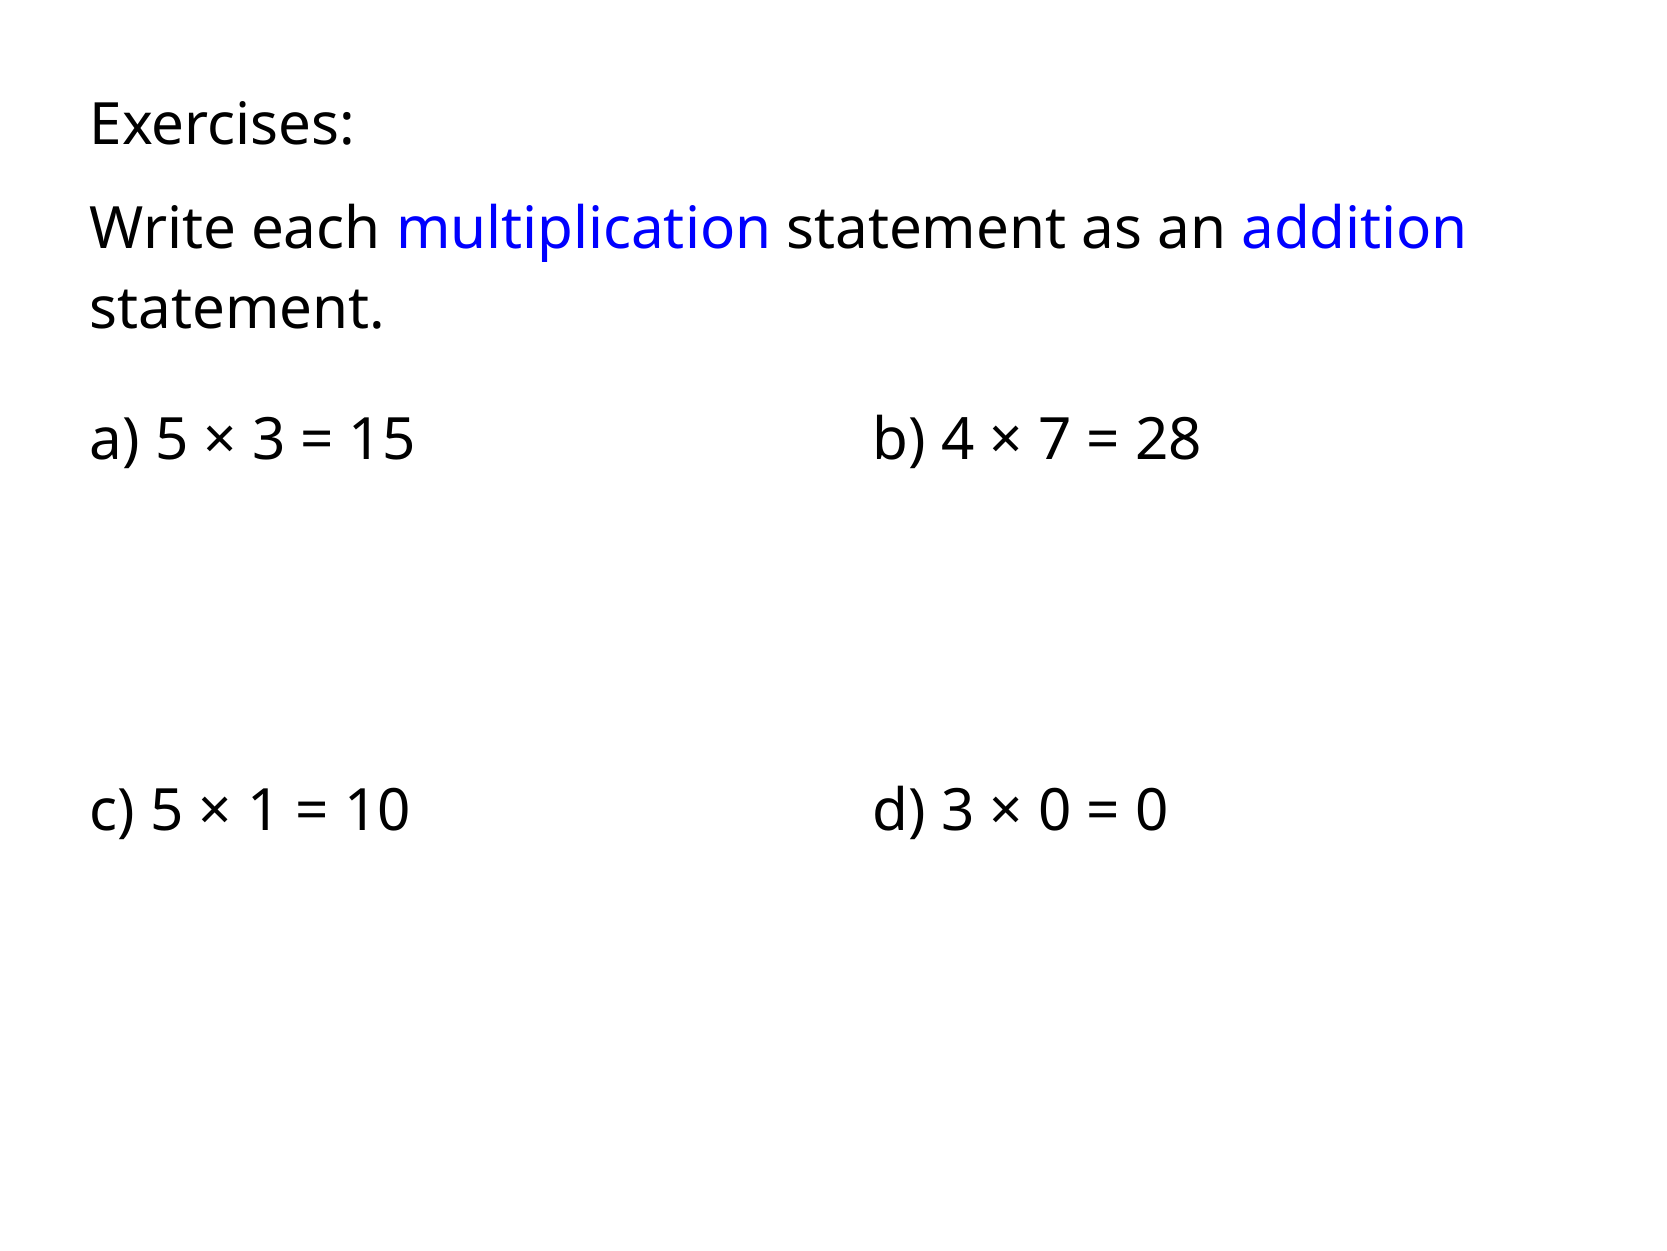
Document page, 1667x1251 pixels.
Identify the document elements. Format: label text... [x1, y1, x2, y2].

text_box b) 4 × 7 = 28 [858, 393, 1457, 479]
text_box a) 5 × 3 = 15 [75, 393, 670, 479]
text_box c) 5 × 1 = 10 [74, 764, 651, 850]
text_box Exercises: Write each multiplication statement as an addition statement. [75, 68, 1524, 348]
text_box d) 3 × 0 = 0 [858, 764, 1509, 850]
